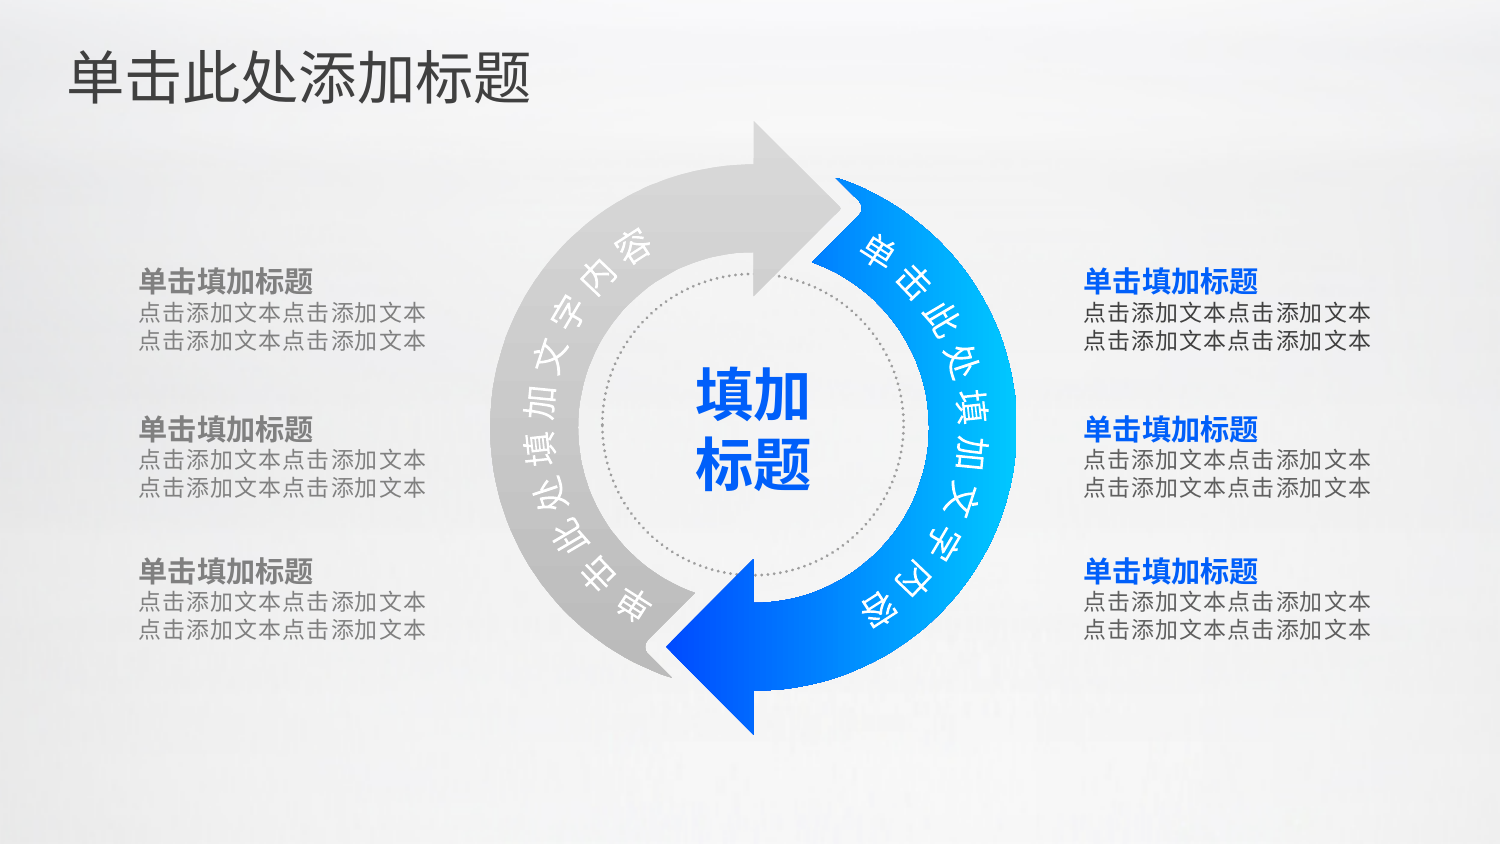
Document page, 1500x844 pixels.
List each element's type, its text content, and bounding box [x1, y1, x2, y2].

text_box 单击填加标题 点击添加文本点击添加文本 点击添加文本点击添加文本 [123, 256, 440, 362]
text_box 单击填加标题 点击添加文本点击添加文本 点击添加文本点击添加文本 [1068, 256, 1400, 362]
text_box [446, 164, 1061, 692]
picture [0, 0, 1500, 844]
text_box 单击填加标题 点击添加文本点击添加文本 点击添加文本点击添加文本 [123, 545, 440, 651]
text_box 单击填加标题 点击添加文本点击添加文本 点击添加文本点击添加文本 [123, 403, 440, 509]
text_box 单击填加标题 点击添加文本点击添加文本 点击添加文本点击添加文本 [1068, 403, 1400, 509]
text_box 单击此处添加标题 [51, 33, 597, 127]
text_box 单击填加标题 点击添加文本点击添加文本 点击添加文本点击添加文本 [1068, 545, 1400, 651]
